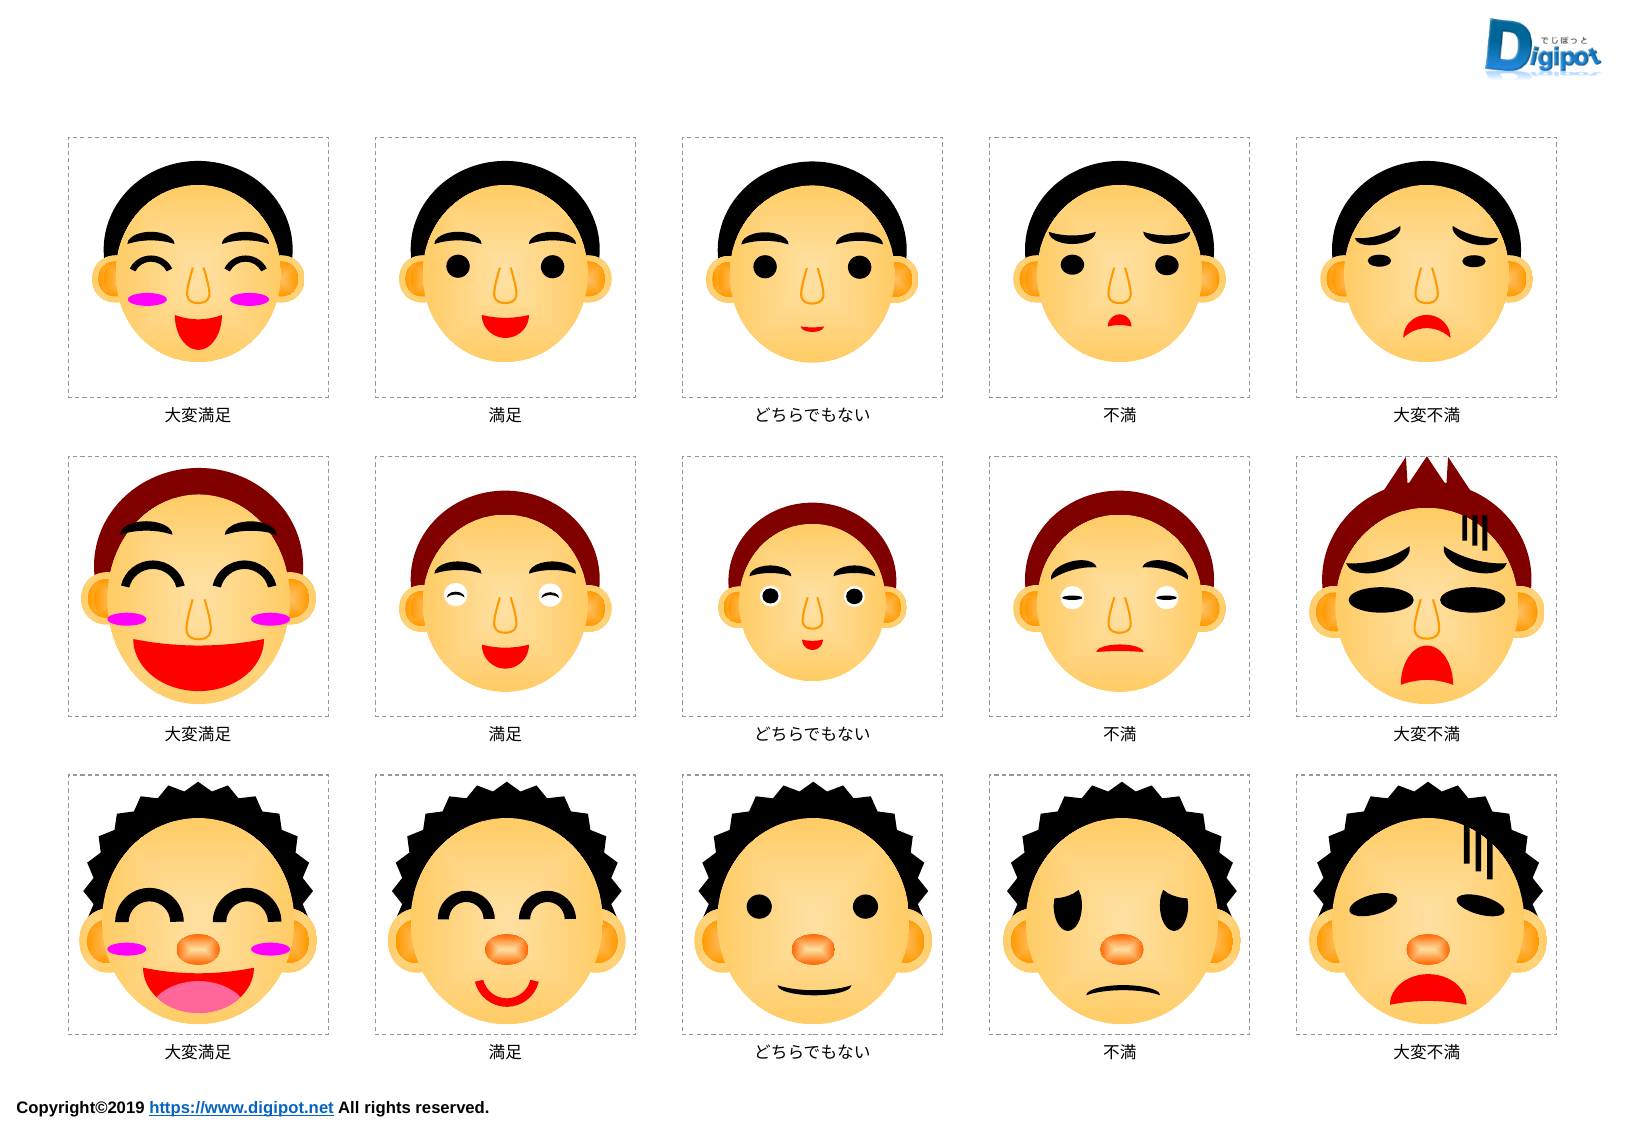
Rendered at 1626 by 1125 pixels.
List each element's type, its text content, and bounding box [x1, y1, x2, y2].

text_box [705, 161, 919, 363]
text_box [91, 160, 305, 363]
picture [1485, 18, 1602, 82]
text_box どちらでもない [682, 397, 943, 425]
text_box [1309, 781, 1548, 1025]
text_box どちらでもない [682, 716, 943, 744]
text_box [387, 781, 626, 1025]
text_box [398, 490, 612, 692]
text_box 大変満足 [68, 397, 329, 425]
text_box どちらでもない [682, 1034, 943, 1063]
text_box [717, 502, 908, 682]
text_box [1309, 456, 1545, 705]
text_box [80, 467, 317, 705]
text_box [1002, 781, 1241, 1025]
text_box 不満 [989, 397, 1250, 425]
text_box 大変不満 [1296, 397, 1557, 425]
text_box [1320, 160, 1534, 363]
text_box 大変満足 [68, 1034, 329, 1063]
text_box 満足 [375, 397, 636, 425]
text_box 不満 [989, 716, 1250, 744]
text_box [398, 160, 612, 363]
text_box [79, 781, 318, 1025]
text_box 大変不満 [1296, 1034, 1557, 1063]
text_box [1013, 490, 1227, 692]
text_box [1013, 160, 1227, 363]
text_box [694, 781, 933, 1025]
text_box 満足 [375, 1034, 636, 1063]
text_box 大変不満 [1296, 716, 1557, 744]
text_box 不満 [989, 1034, 1250, 1063]
text_box 大変満足 [68, 716, 329, 744]
text_box 満足 [375, 716, 636, 744]
